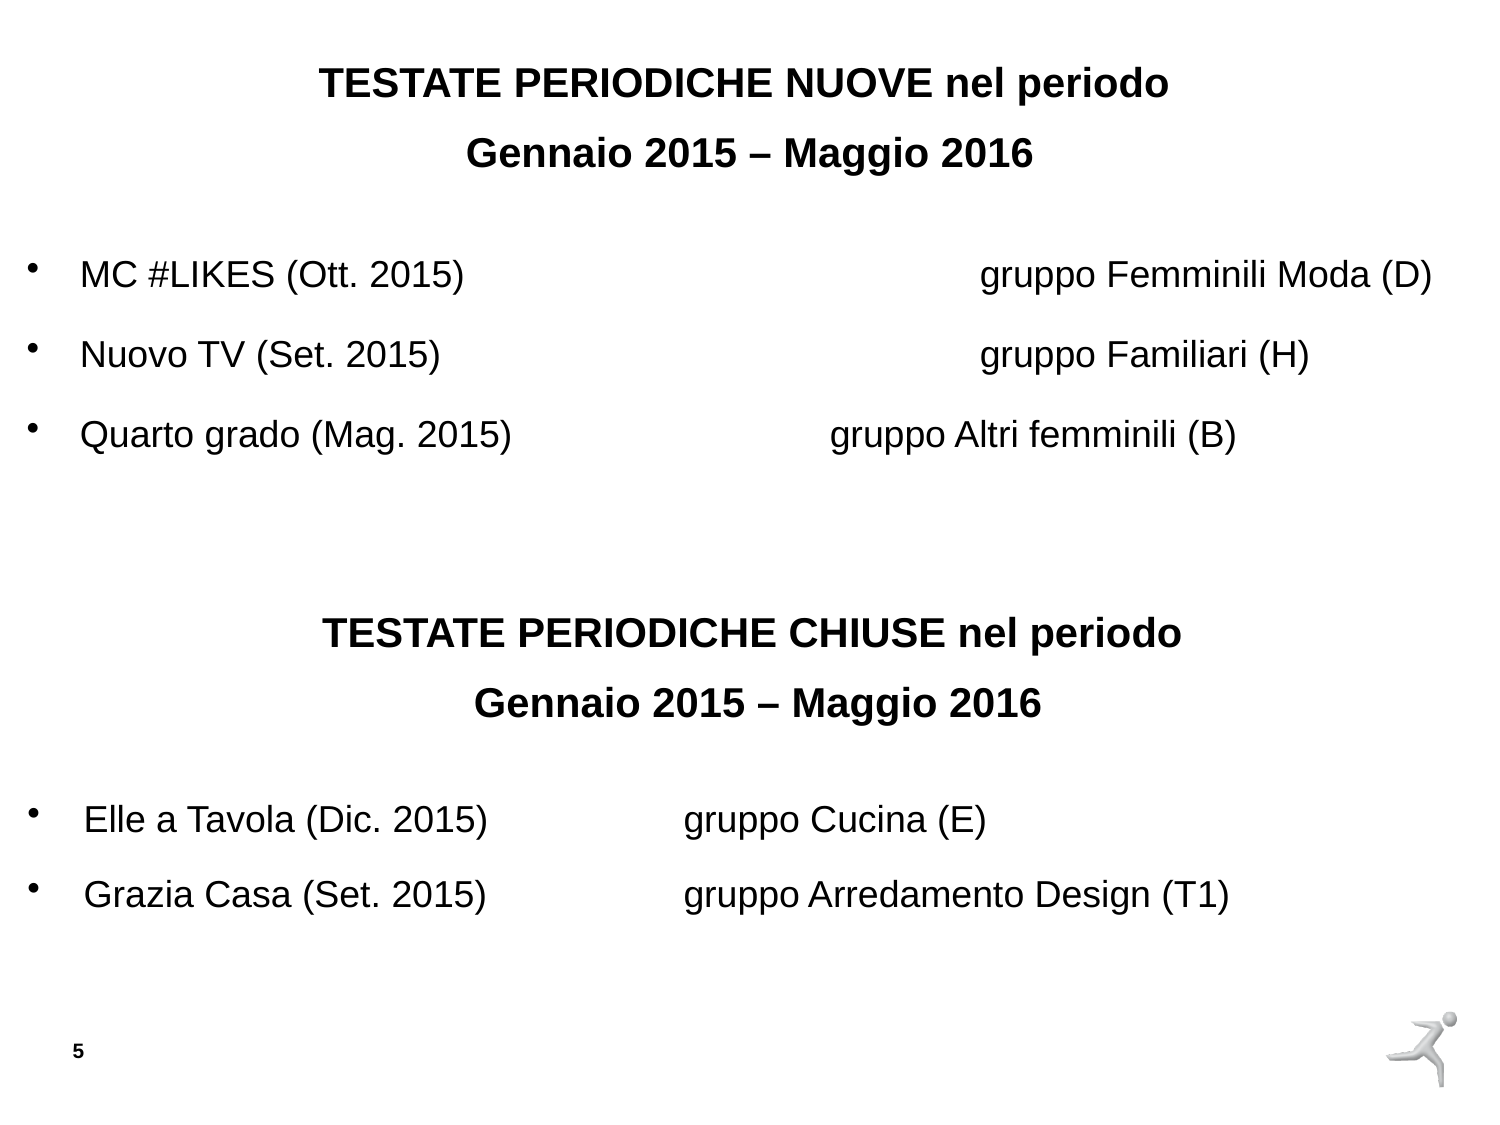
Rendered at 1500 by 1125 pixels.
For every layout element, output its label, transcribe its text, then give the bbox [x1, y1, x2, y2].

text_box TESTATE PERIODICHE NUOVE nel periodo Gennaio 2015 – Maggio 2016 [0, 47, 1500, 184]
text_box Elle a Tavola (Dic. 2015) gruppo Cucina (E) Grazia Casa (Set. 2015) gruppo Arredamento Design (T1) [12, 774, 1454, 988]
list MC #LIKES (Ott. 2015) gruppo Femminili Moda (D) Nuovo TV (Set. 2015) gruppo Familiari (H) Quarto grado (Mag. 2015) gruppo Altri femminili (B) [5, 219, 1471, 551]
text_box TESTATE PERIODICHE CHIUSE nel periodo Gennaio 2015 – Maggio 2016 [90, 597, 1426, 734]
picture [1366, 990, 1476, 1109]
